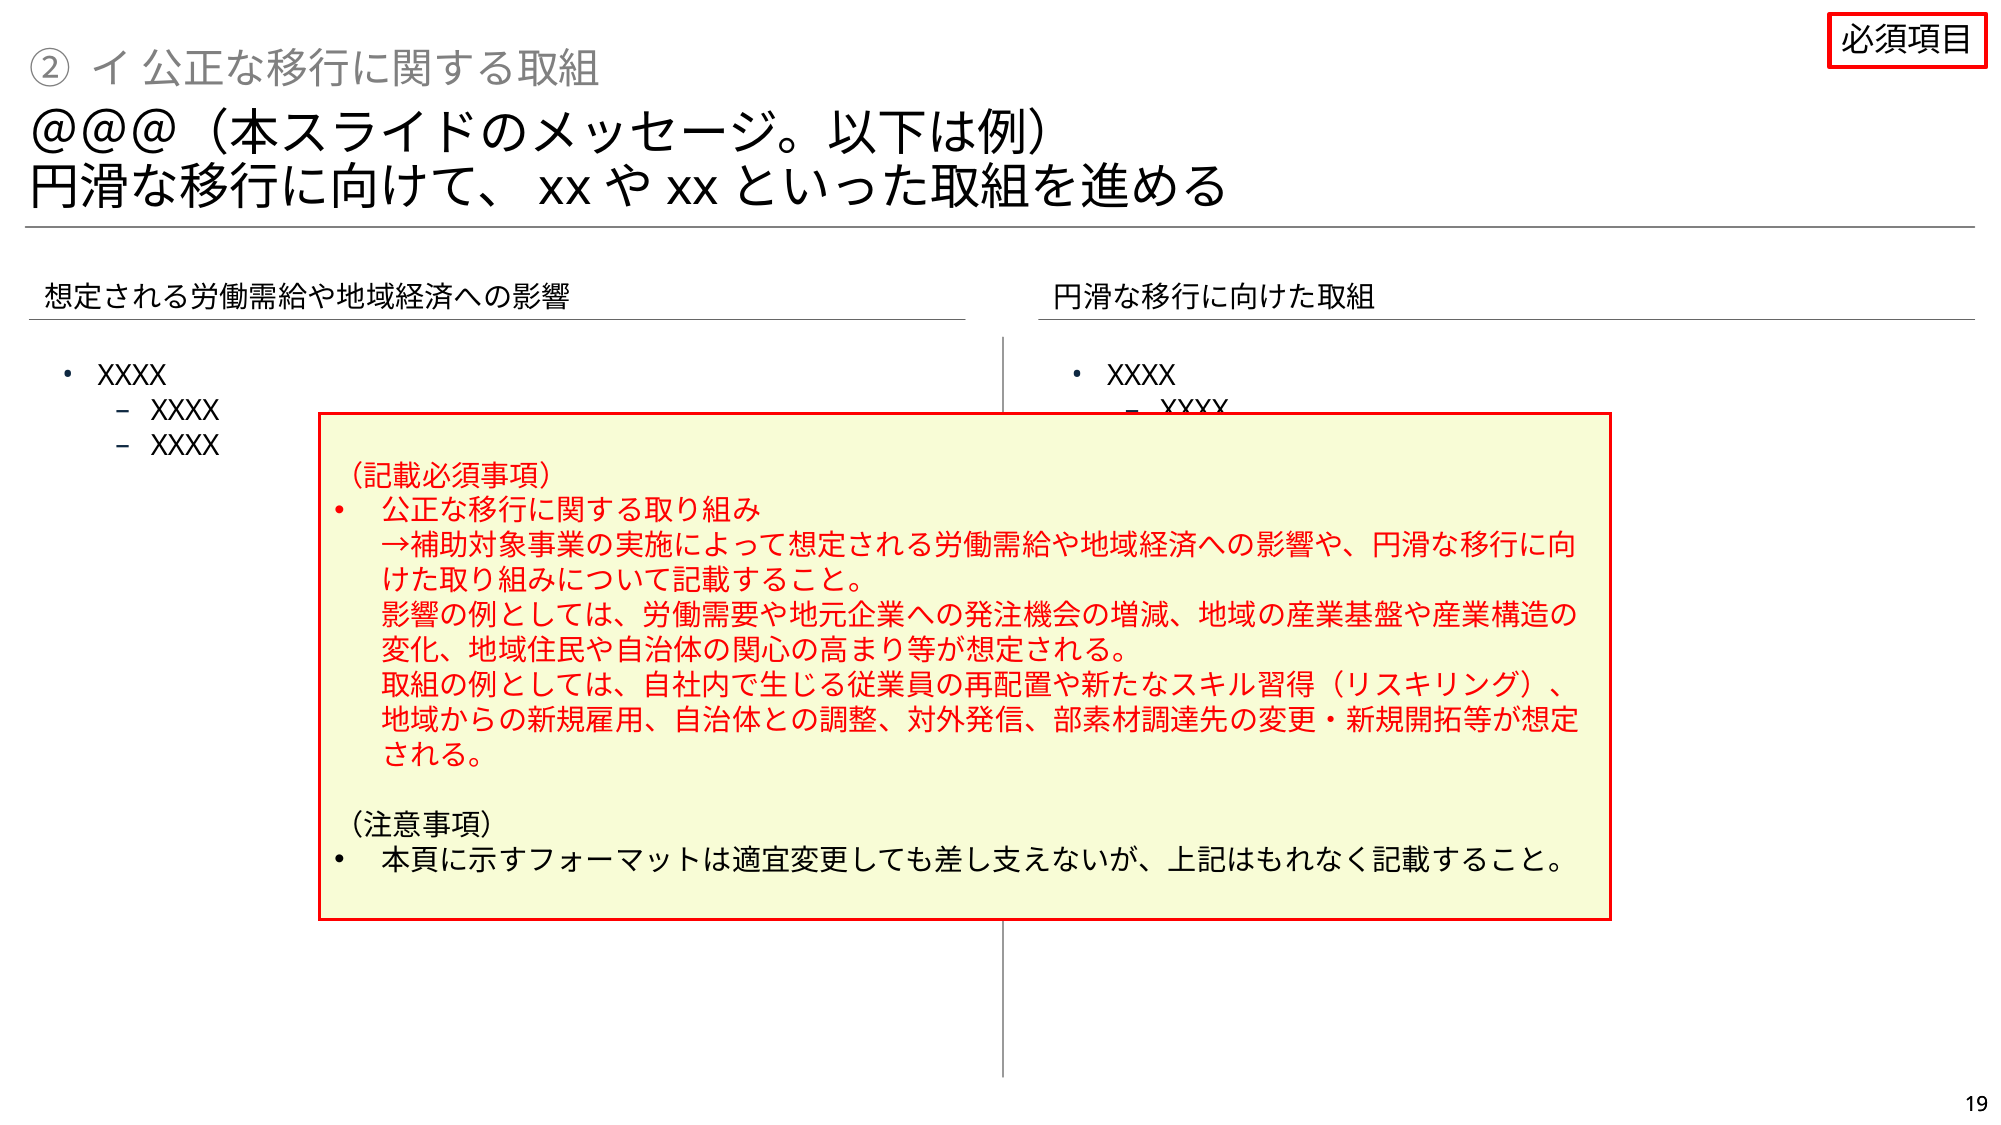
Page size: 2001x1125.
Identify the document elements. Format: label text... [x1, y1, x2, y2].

text_box ＠＠＠（本スライドのメッセージ。以下は例） 円滑な移行に向けて、xxやxxといった取組を進める [29, 107, 1875, 216]
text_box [984, 336, 1022, 1078]
text_box ② イ 公正な移行に関する取組 [29, 47, 1802, 94]
text_box 必須項目 [1829, 13, 1986, 68]
text_box XXXX XXXX XXXX [28, 347, 978, 480]
text_box XXXX XXXX XXXX [1037, 347, 1976, 480]
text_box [28, 271, 966, 320]
text_box （記載必須事項） 公正な移行に関する取り組み →補助対象事業の実施によって想定される労働需給や地域経済への影響や、円滑な移行に向けた取り組みについて記載すること。 影響の例としては、労働需要や地元企業への発注機会の増減、地域の産業基盤や産業構造の変化、地域住民や自治体の関心の高まり等が想定される。 取組の例としては、自社内で生じる従業員の再配置や新たなスキル習得（リスキリング）、地域からの新規雇用、自治体との調整、対外発信、部素材調達先の変更・新規開拓等が想定される。 （注意事項） 本頁に示すフォーマットは適宜変更しても差し支えないが、上記はもれなく記載すること。 [318, 412, 984, 921]
text_box （記載必須事項） 公正な移行に関する取り組み →補助対象事業の実施によって想定される労働需給や地域経済への影響や、円滑な移行に向けた取り組みについて記載すること。 影響の例としては、労働需要や地元企業への発注機会の増減、地域の産業基盤や産業構造の変化、地域住民や自治体の関心の高まり等が想定される。 取組の例としては、自社内で生じる従業員の再配置や新たなスキル習得（リスキリング）、地域からの新規雇用、自治体との調整、対外発信、部素材調達先の変更・新規開拓等が想定される。 （注意事項） 本頁に示すフォーマットは適宜変更しても差し支えないが、上記はもれなく記載すること。 [1022, 412, 1612, 921]
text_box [1038, 271, 1975, 320]
